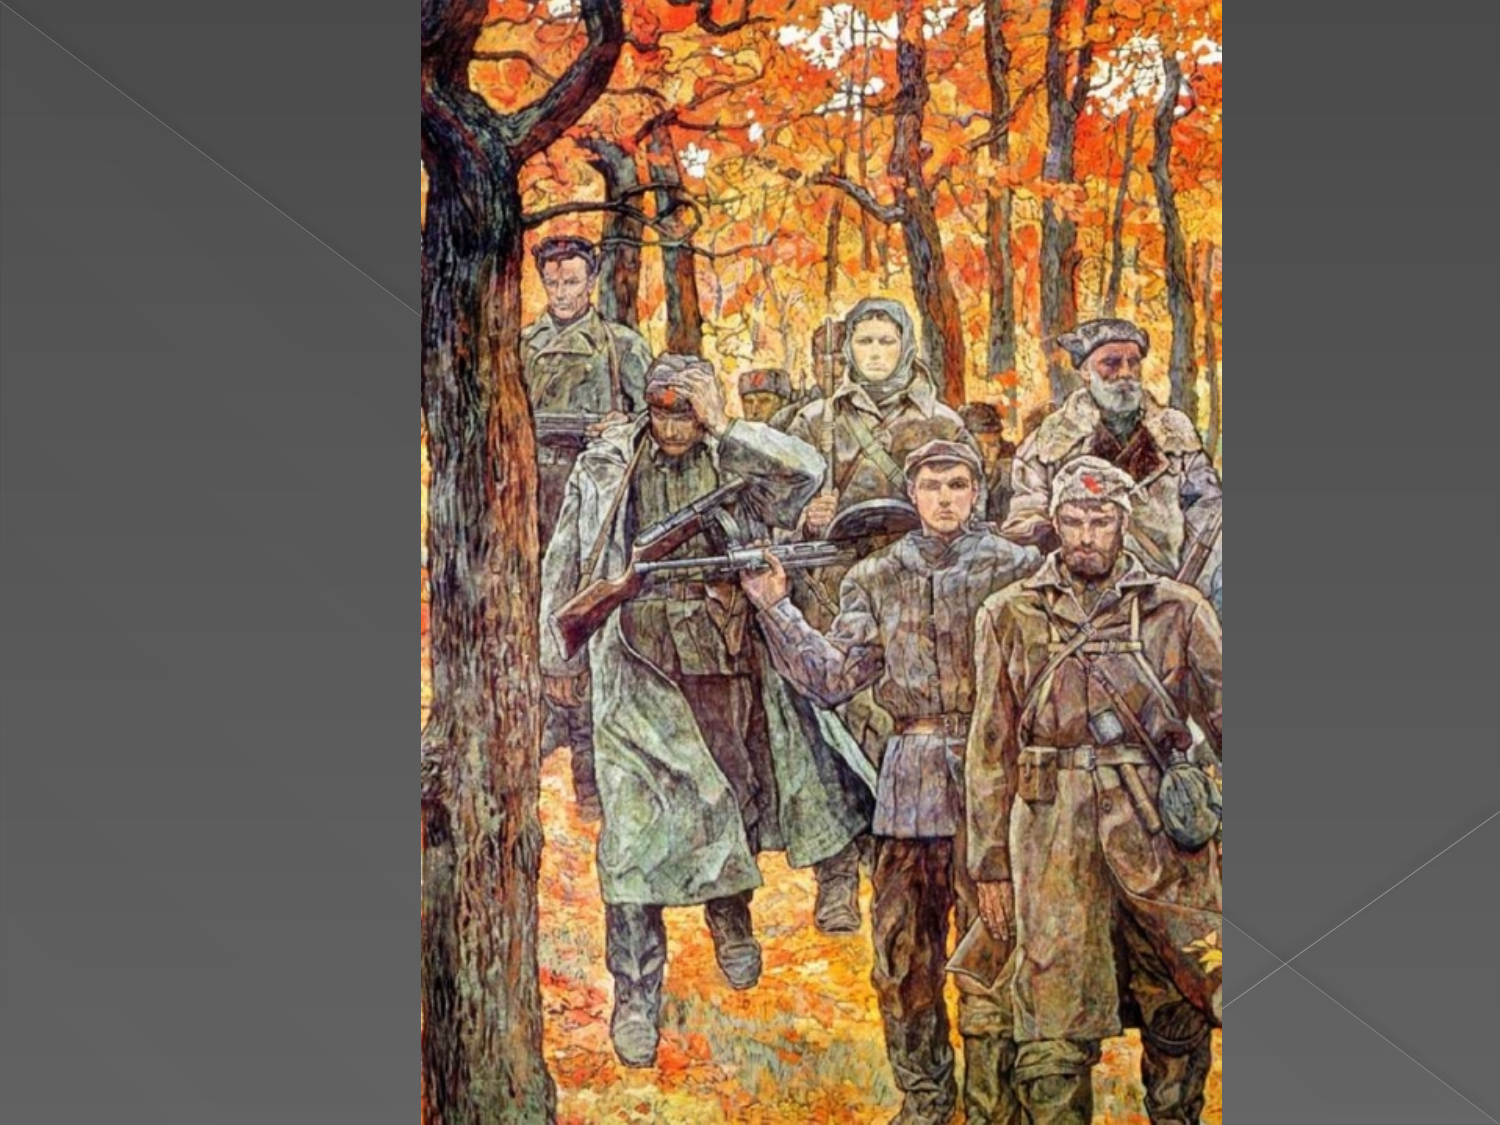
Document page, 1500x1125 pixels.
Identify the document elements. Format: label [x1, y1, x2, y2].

picture [421, 0, 1223, 1125]
